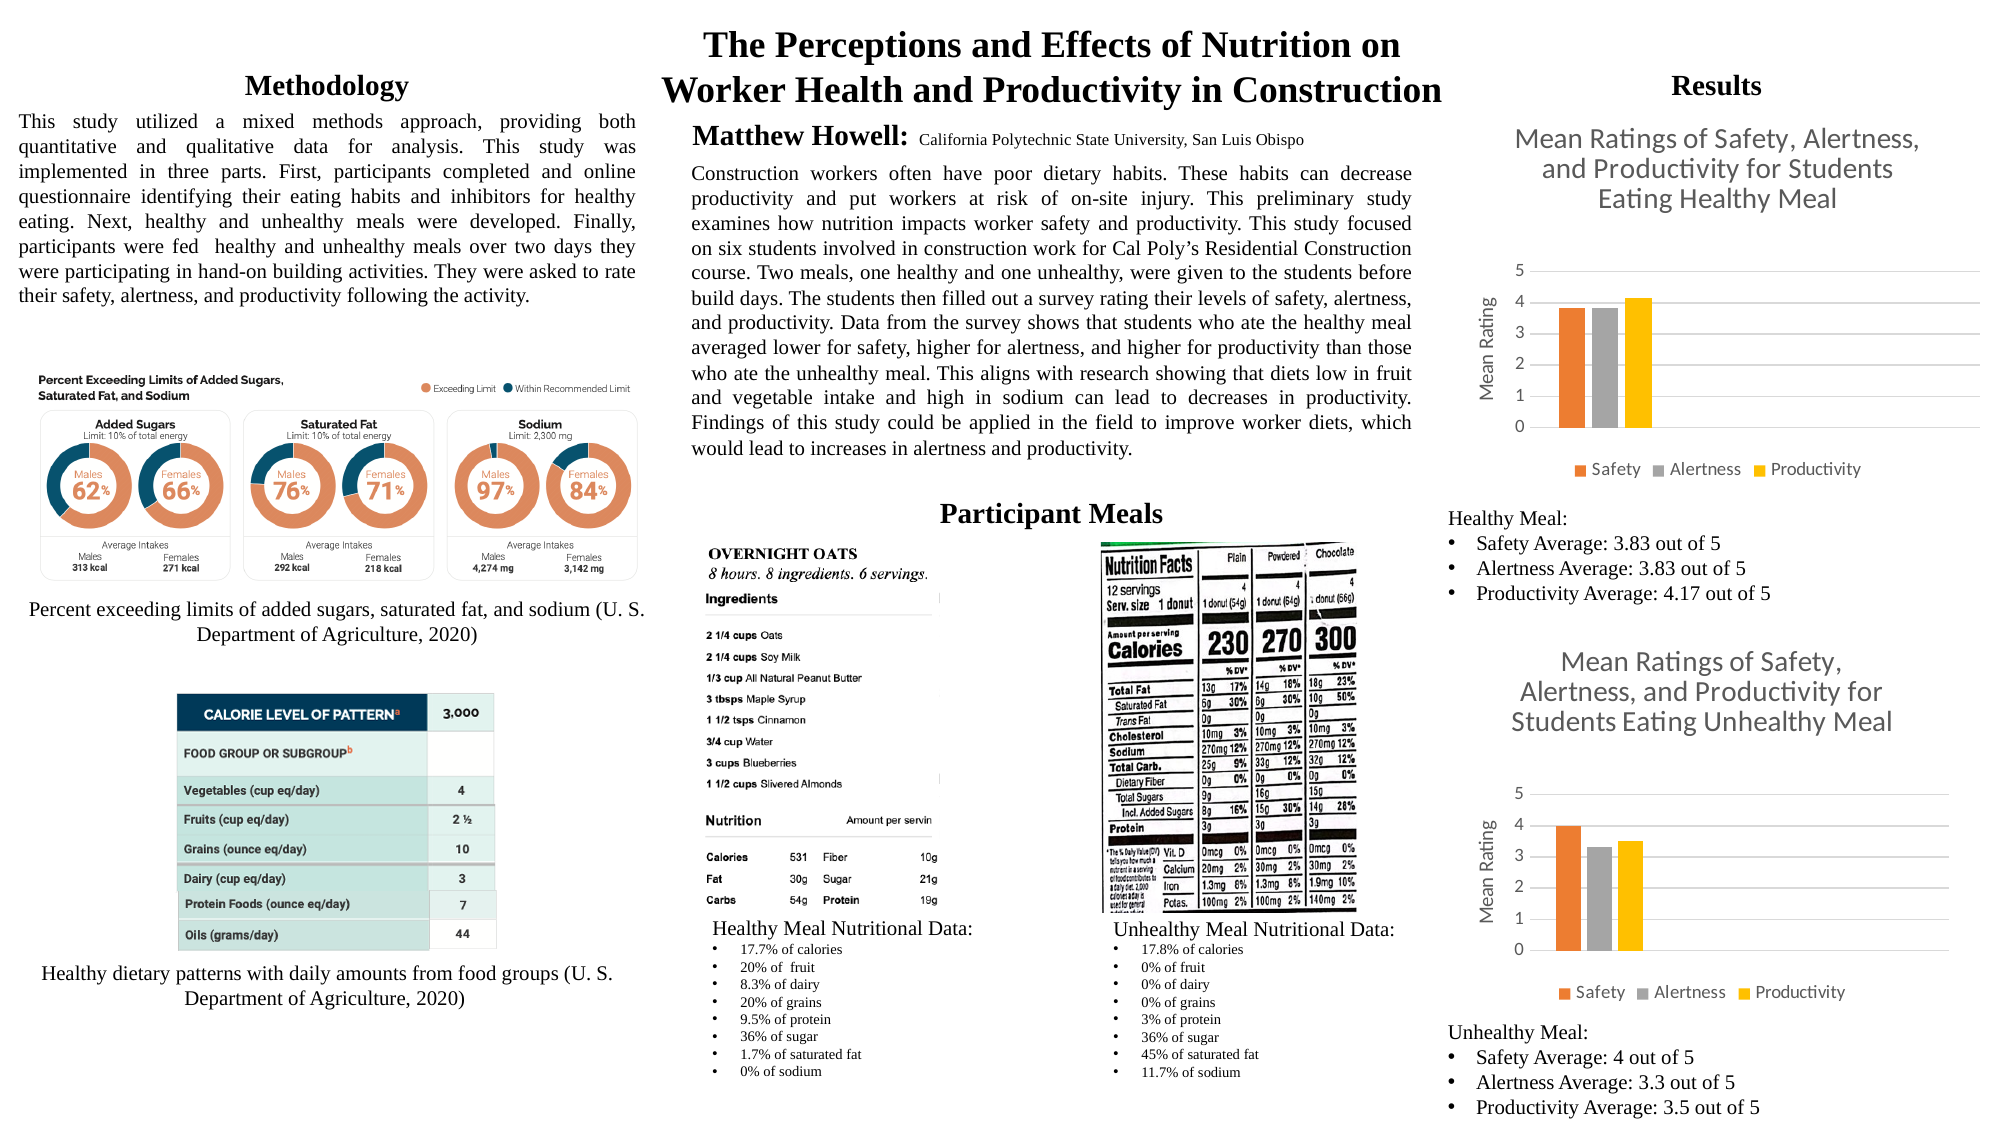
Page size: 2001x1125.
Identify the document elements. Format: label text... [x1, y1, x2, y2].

text_box Unhealthy Meal Nutritional Data: 17.8% of calories 0% of fruit 0% of dairy 0% of grains 3% of protein 36% of sugar 45% of saturated fat 11.7% of sodium [1098, 907, 1411, 1113]
text_box Methodology [230, 58, 425, 99]
text_box Healthy dietary patterns with daily amounts from food groups (U. S. Department of Agriculture, 2020) [16, 952, 639, 1017]
text_box Matthew Howell: [677, 109, 932, 159]
text_box Participant Meals [925, 487, 1179, 538]
picture [1100, 542, 1358, 913]
picture [174, 692, 500, 951]
text_box Results [1656, 58, 1778, 102]
text_box Percent exceeding limits of added sugars, saturated fat, and sodium (U. S. Department of Agriculture, 2020) [10, 588, 664, 653]
text_box Unhealthy Meal: Safety Average: 4 out of 5 Alertness Average: 3.3 out of 5 Productivity Average: 3.5 out of 5 [1433, 1011, 1776, 1125]
picture [27, 367, 654, 586]
text_box Healthy Meal: Safety Average: 3.83 out of 5 Alertness Average: 3.83 out of 5 Productivity Average: 4.17 out of 5 [1433, 497, 1818, 687]
text_box The Perceptions and Effects of Nutrition on Worker Health and Productivity in Construction [633, 12, 1471, 163]
text_box This study utilized a mixed methods approach, providing both quantitative and qualitative data for analysis. This study was implemented in three parts. First, participants completed and online questionnaire identifying their eating habits and inhibitors for healthy eating. Next, healthy and unhealthy meals were developed. Finally, participants were fed healthy and unhealthy meals over two days they were participating in hand-on building activities. They were asked to rate their safety, alertness, and productivity following the activity. [3, 99, 652, 315]
chart [1444, 102, 1991, 487]
chart [1444, 625, 1960, 1010]
text_box California Polytechnic State University, San Luis Obispo [904, 121, 1321, 157]
text_box Healthy Meal Nutritional Data: 17.7% of calories 20% of fruit 8.3% of dairy 20% of grains 9.5% of protein 36% of sugar 1.7% of saturated fat 0% of sodium [697, 907, 1000, 1125]
text_box Construction workers often have poor dietary habits. These habits can decrease productivity and put workers at risk of on-site injury. This preliminary study examines how nutrition impacts worker safety and productivity. This study focused on six students involved in construction work for Cal Poly’s Residential Construction course. Two meals, one healthy and one unhealthy, were given to the students before build days. The students then filled out a survey rating their levels of safety, alertness, and productivity. Data from the survey shows that students who ate the healthy meal averaged lower for safety, higher for alertness, and higher for productivity than those who ate the unhealthy meal. This aligns with research showing that diets low in fruit and vegetable intake and high in sodium can lead to decreases in productivity. Findings of this study could be applied in the field to improve worker diets, which would lead to increases in alertness and productivity. [676, 151, 1428, 467]
picture [700, 537, 940, 906]
